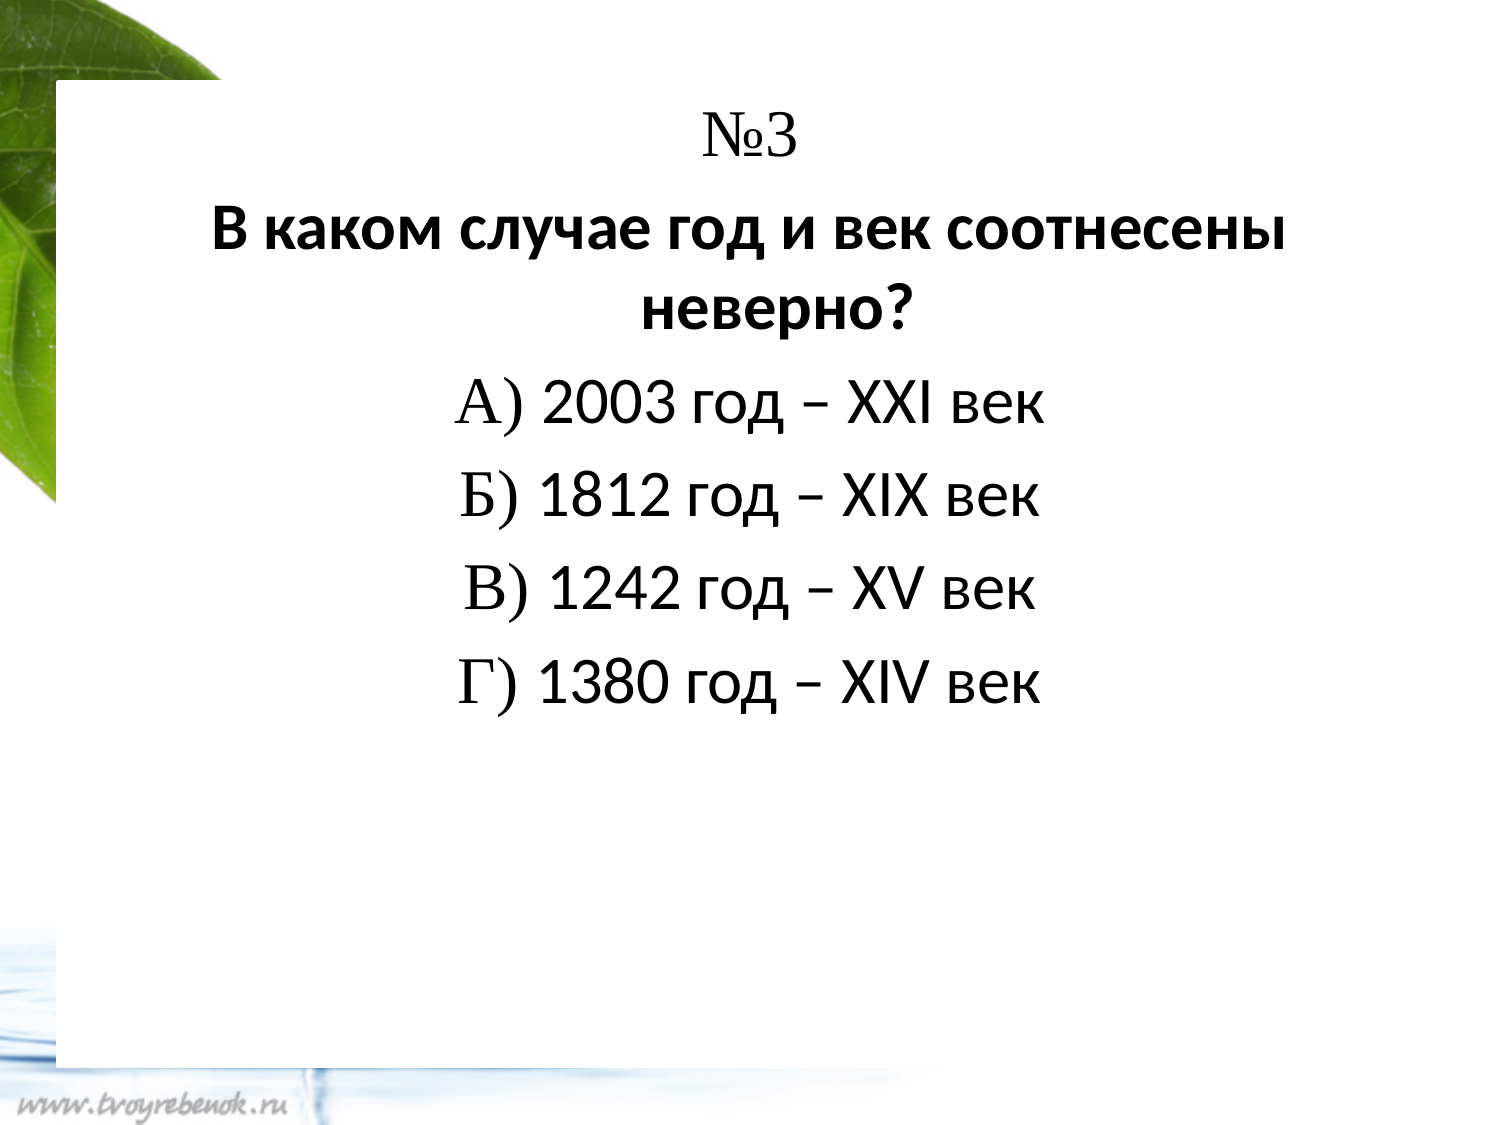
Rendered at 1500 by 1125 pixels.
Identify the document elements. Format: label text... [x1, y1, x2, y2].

picture [0, 0, 1500, 1125]
text_box №3 В каком случае год и век соотнесены неверно? А) 2003 год – XXI век Б) 1812 год – XIX век В) 1242 год – XV век Г) 1380 год – XIV век [56, 80, 1443, 1068]
